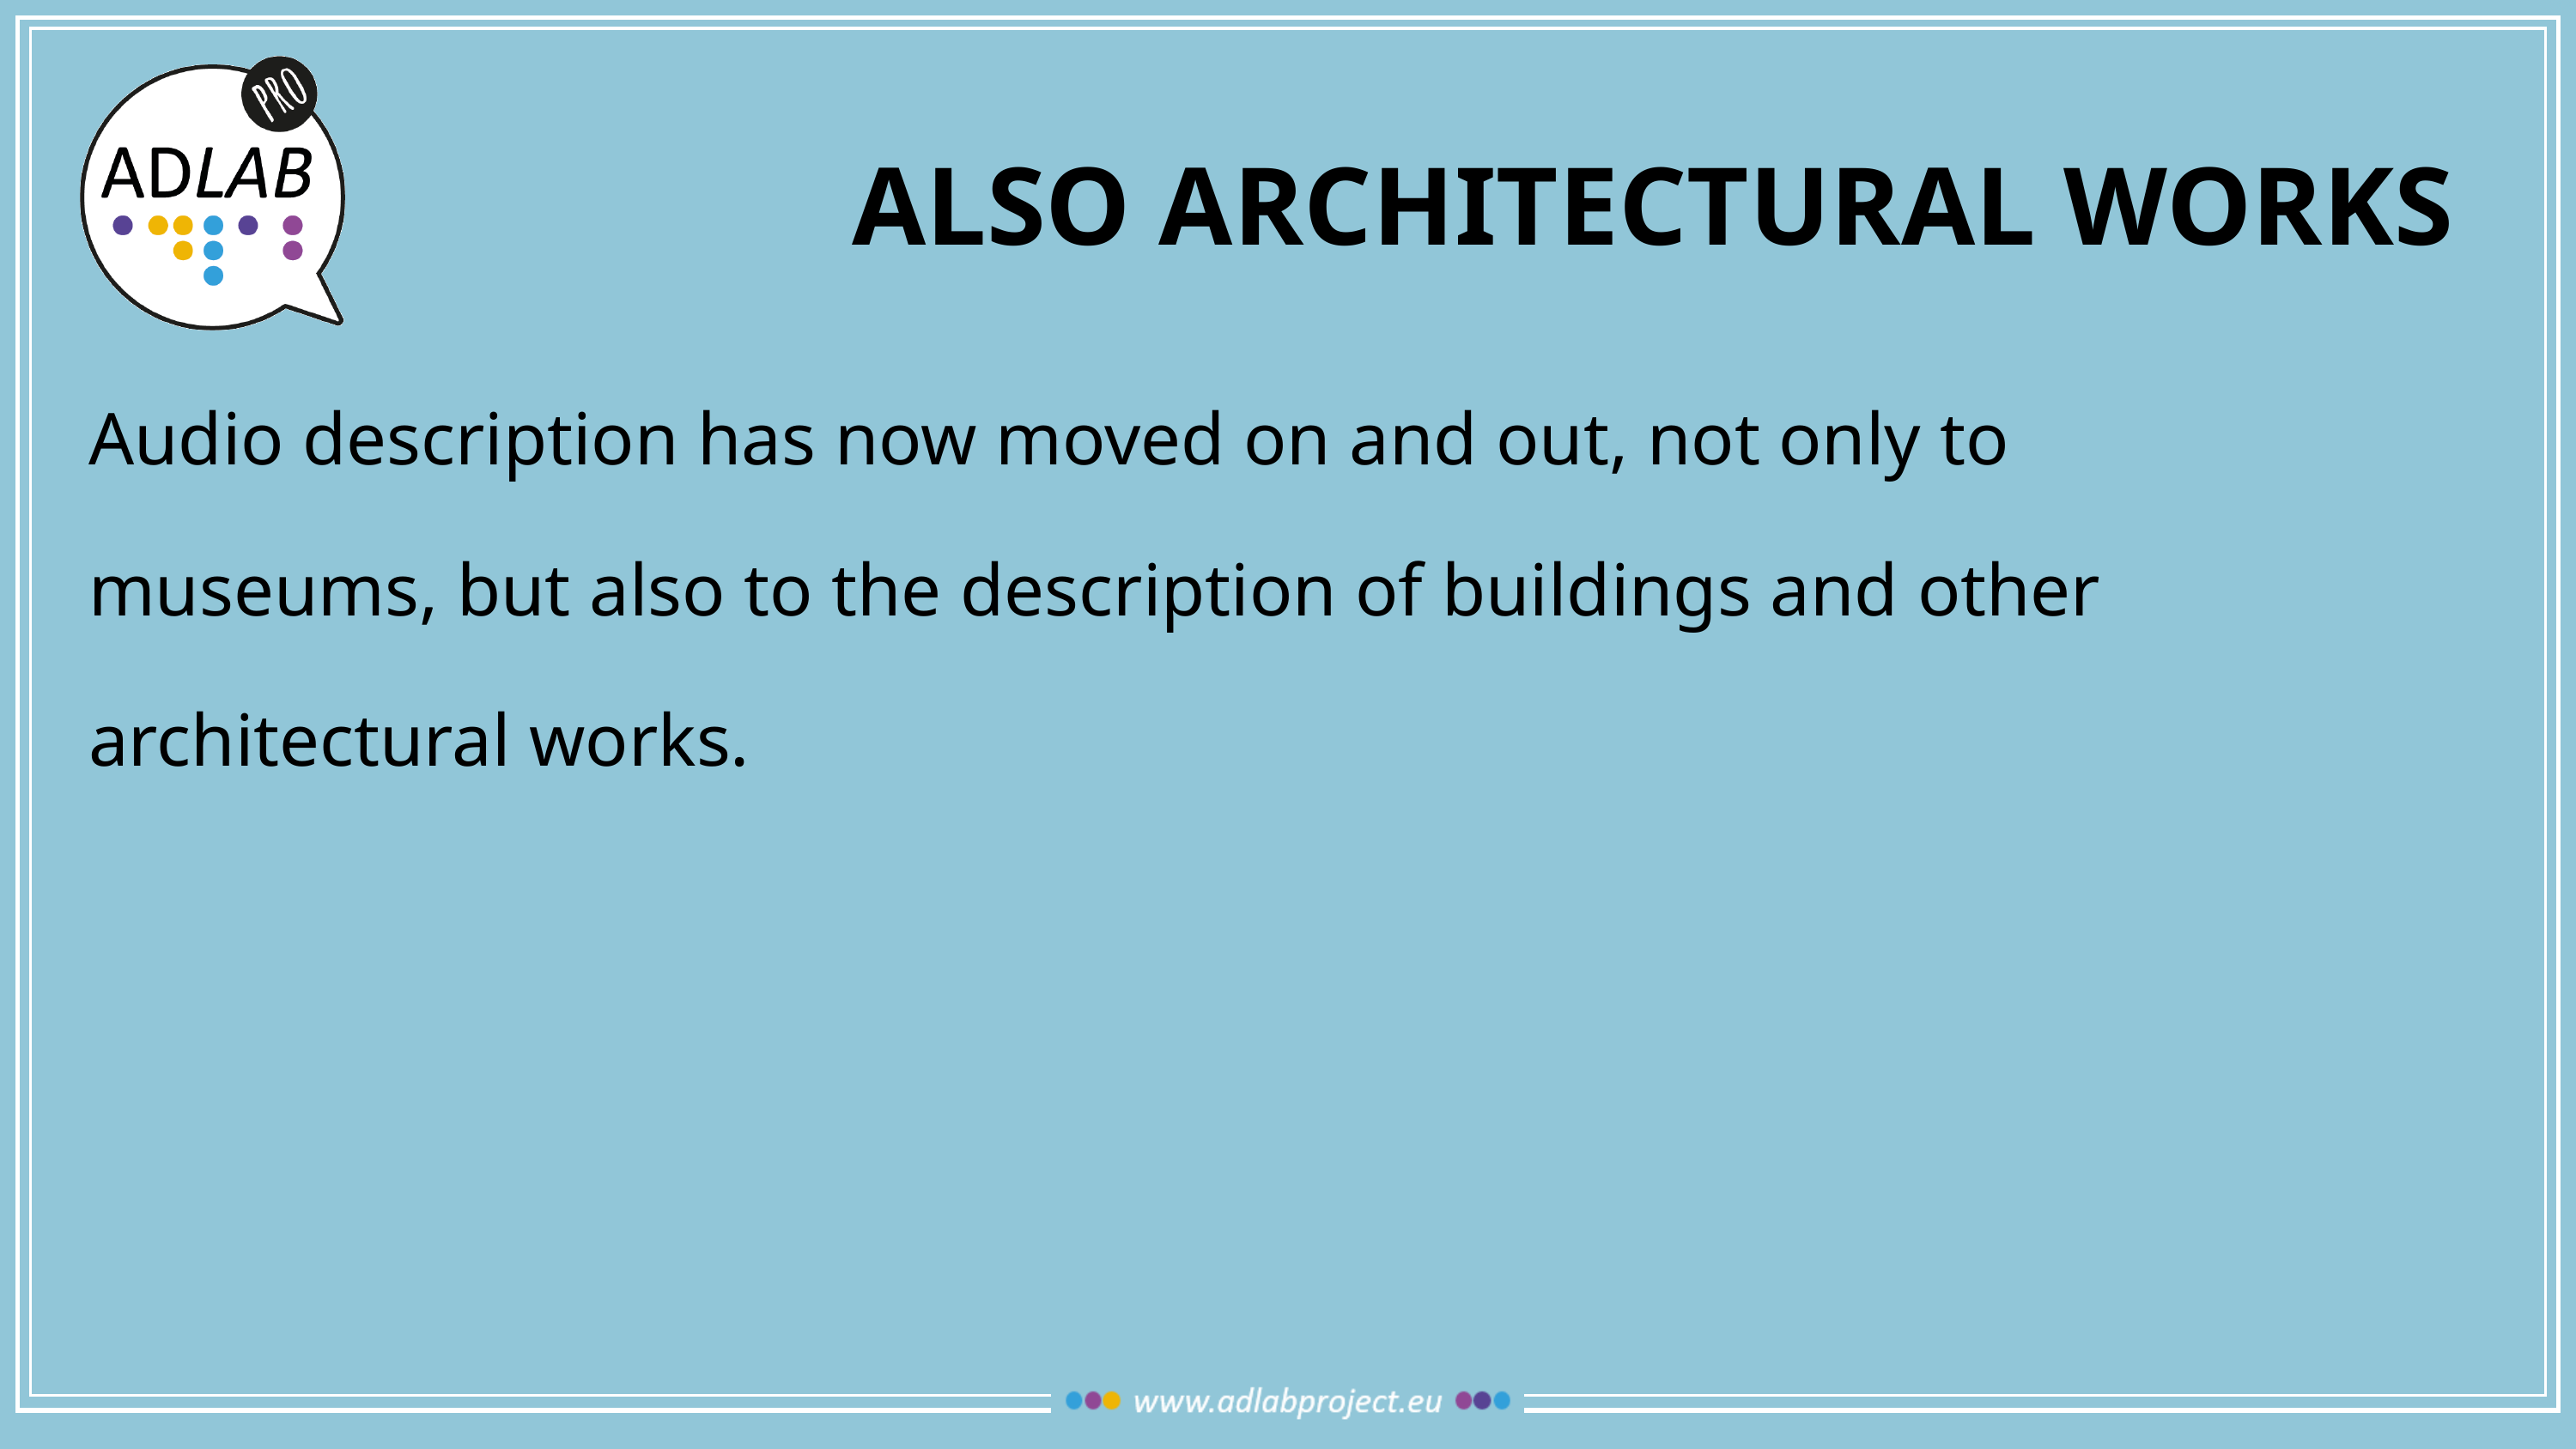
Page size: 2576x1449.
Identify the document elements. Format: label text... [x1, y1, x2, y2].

picture [1051, 1378, 1524, 1429]
picture [72, 49, 353, 330]
title Also architectural works [384, 70, 2467, 351]
list Audio description has now moved on and out, not only to museums, but also to the description of buildings and other architectural works. [36, 344, 2463, 1025]
